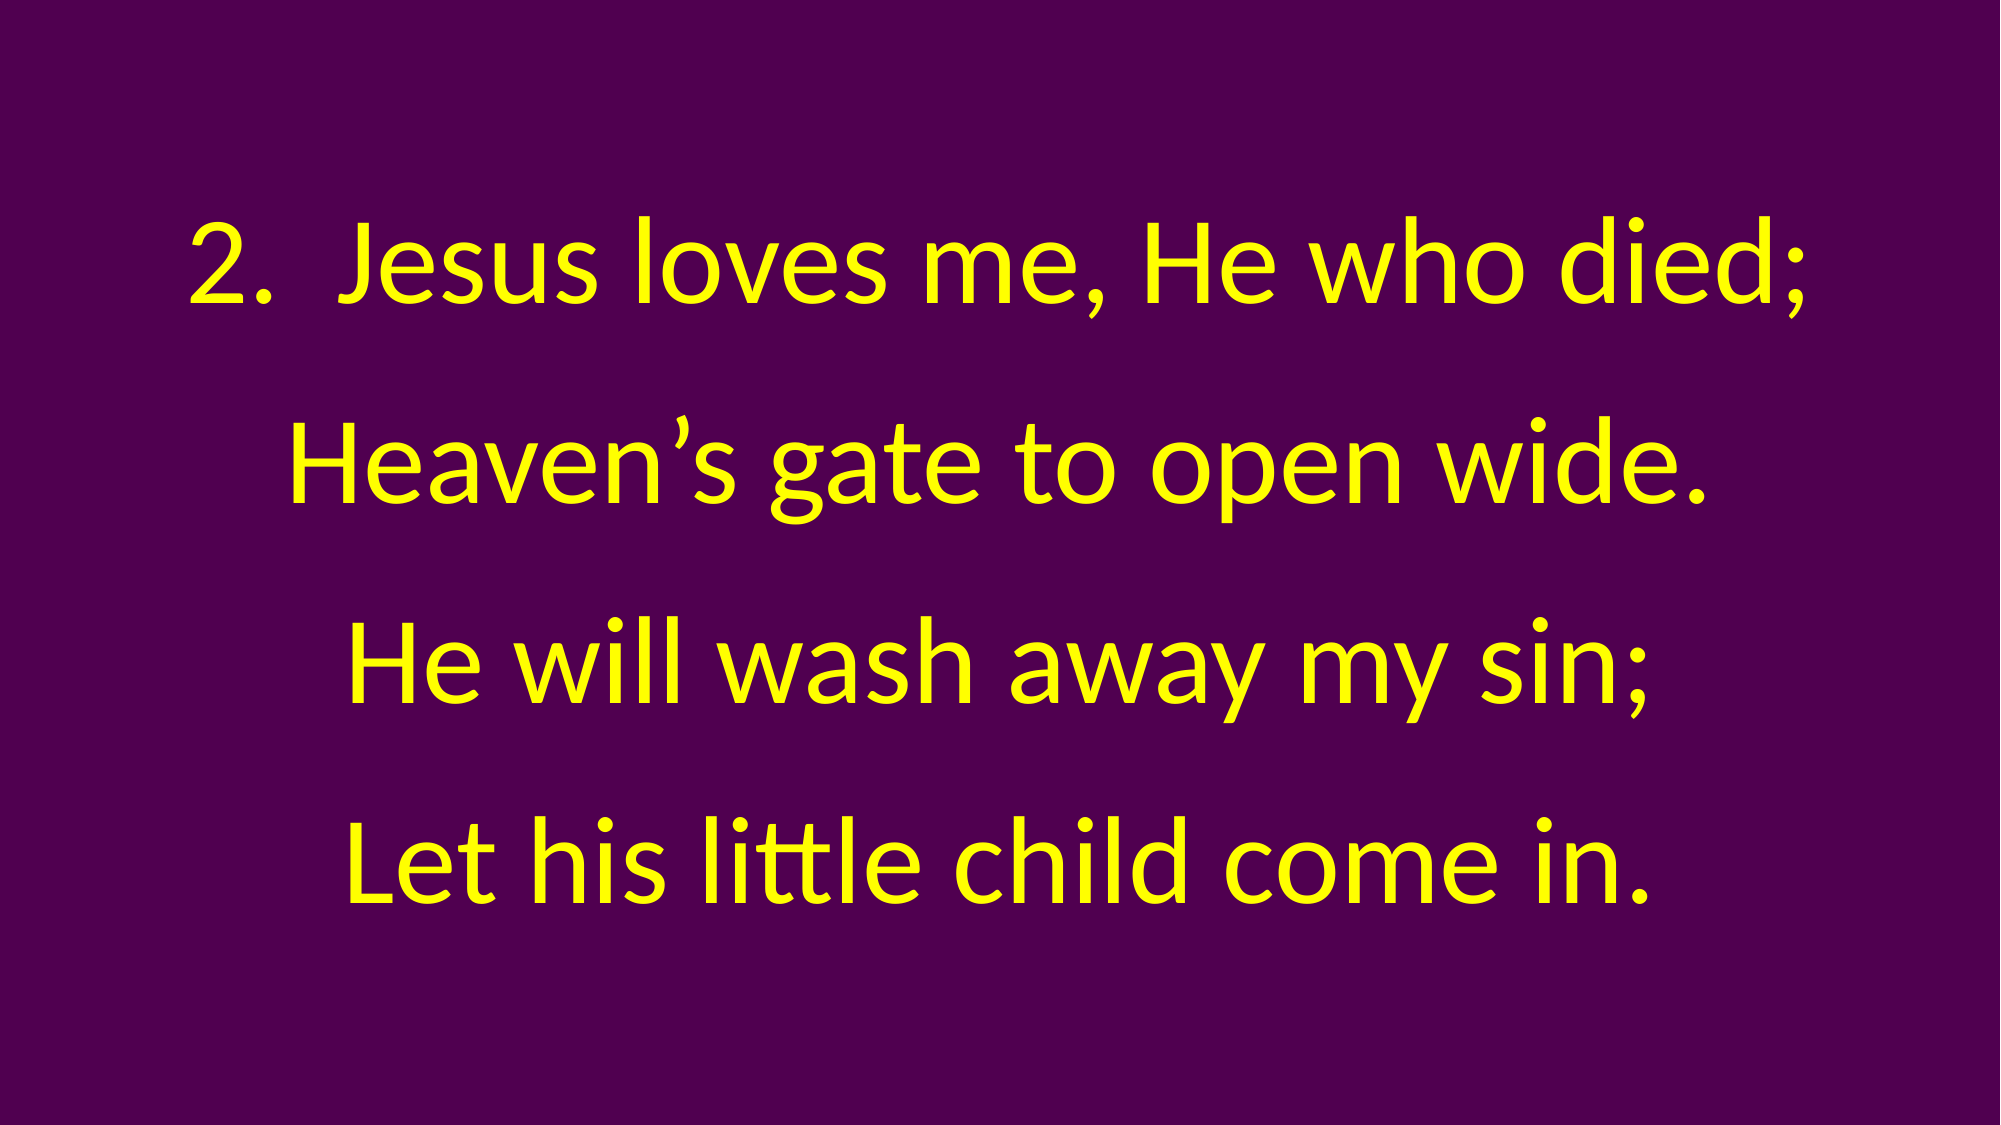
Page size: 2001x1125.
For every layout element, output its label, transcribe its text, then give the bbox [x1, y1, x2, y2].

text_box 2. Jesus loves me, He who died; Heaven’s gate to open wide. He will wash away my sin; Let his little child come in. [0, 170, 2000, 936]
